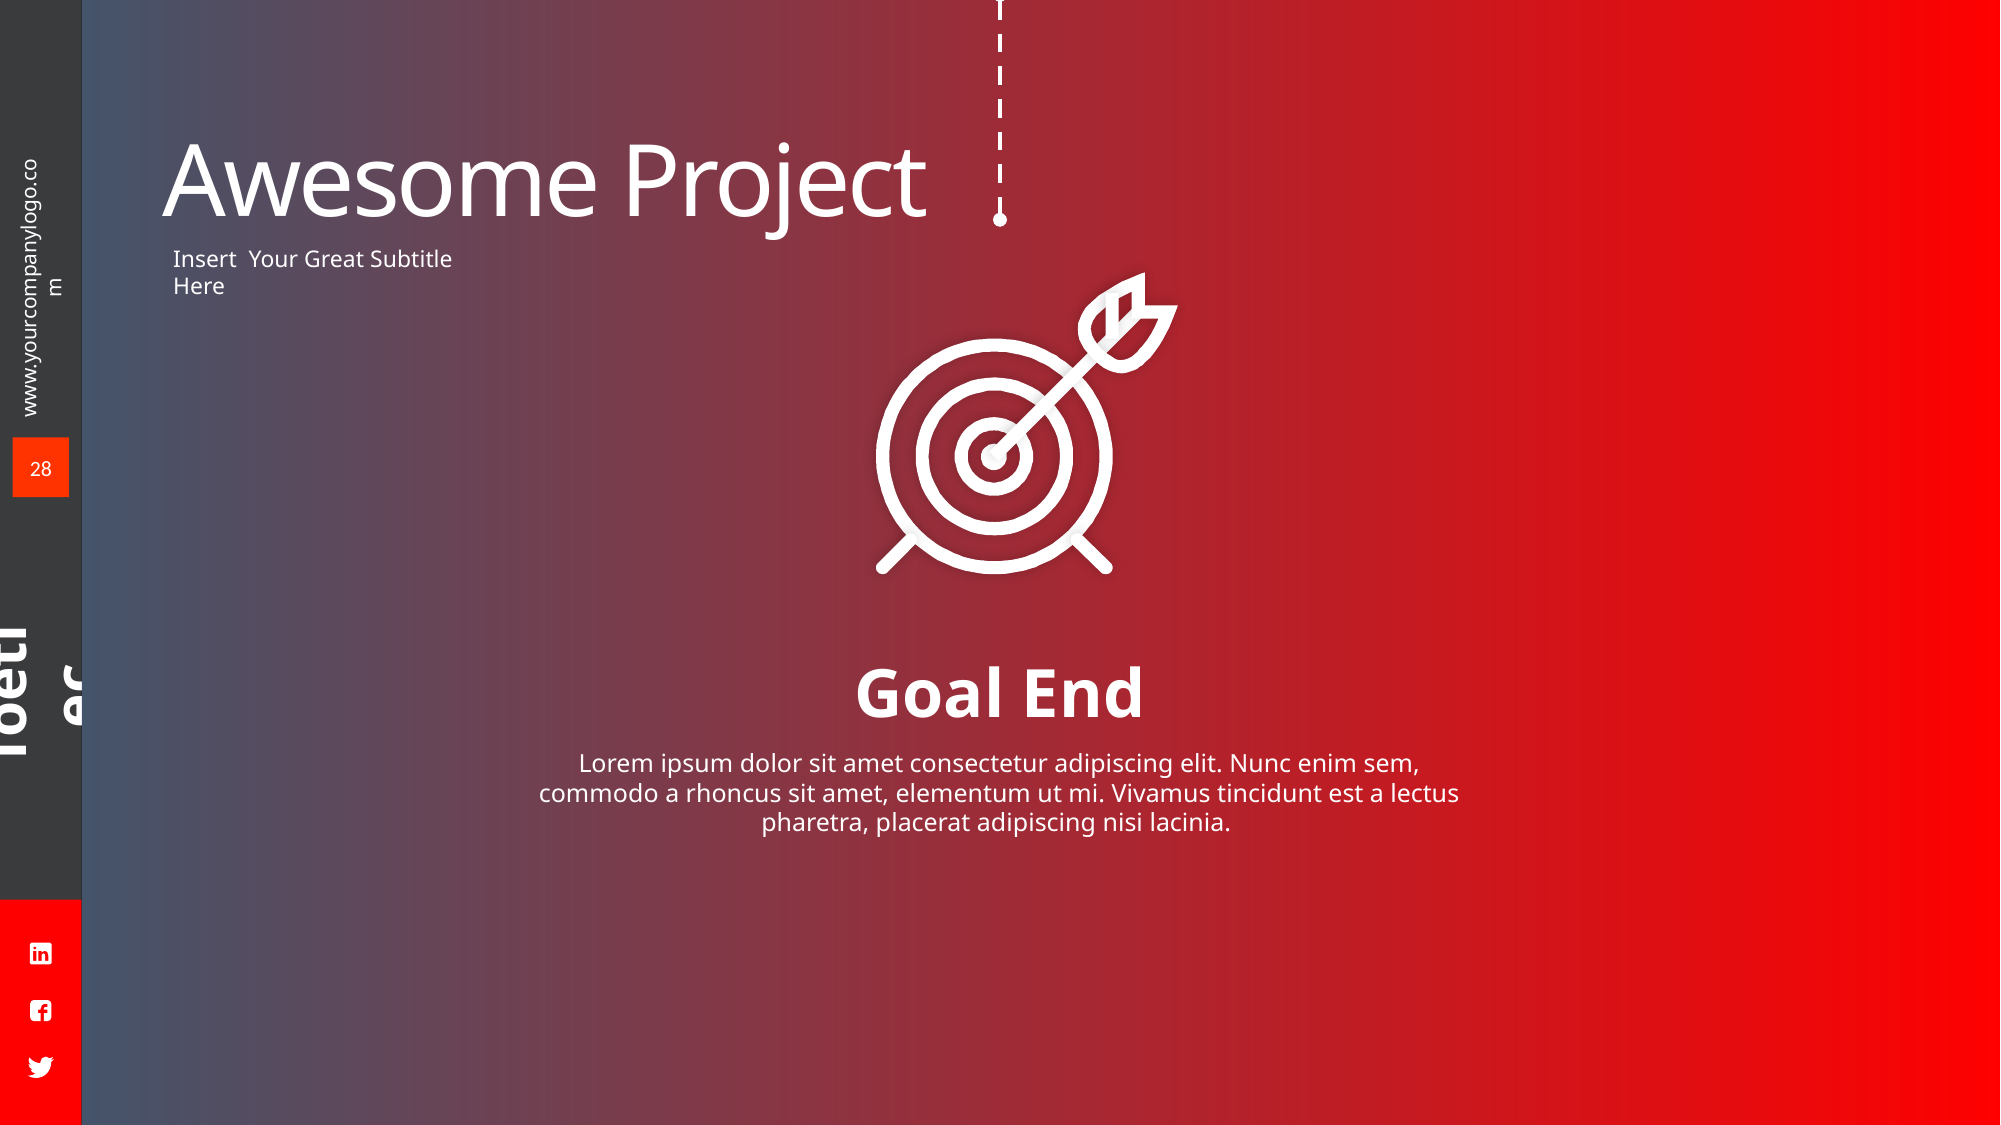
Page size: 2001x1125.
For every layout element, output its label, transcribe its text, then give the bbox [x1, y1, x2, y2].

picture [81, 0, 2000, 1125]
slide_number 28 [12, 437, 69, 498]
